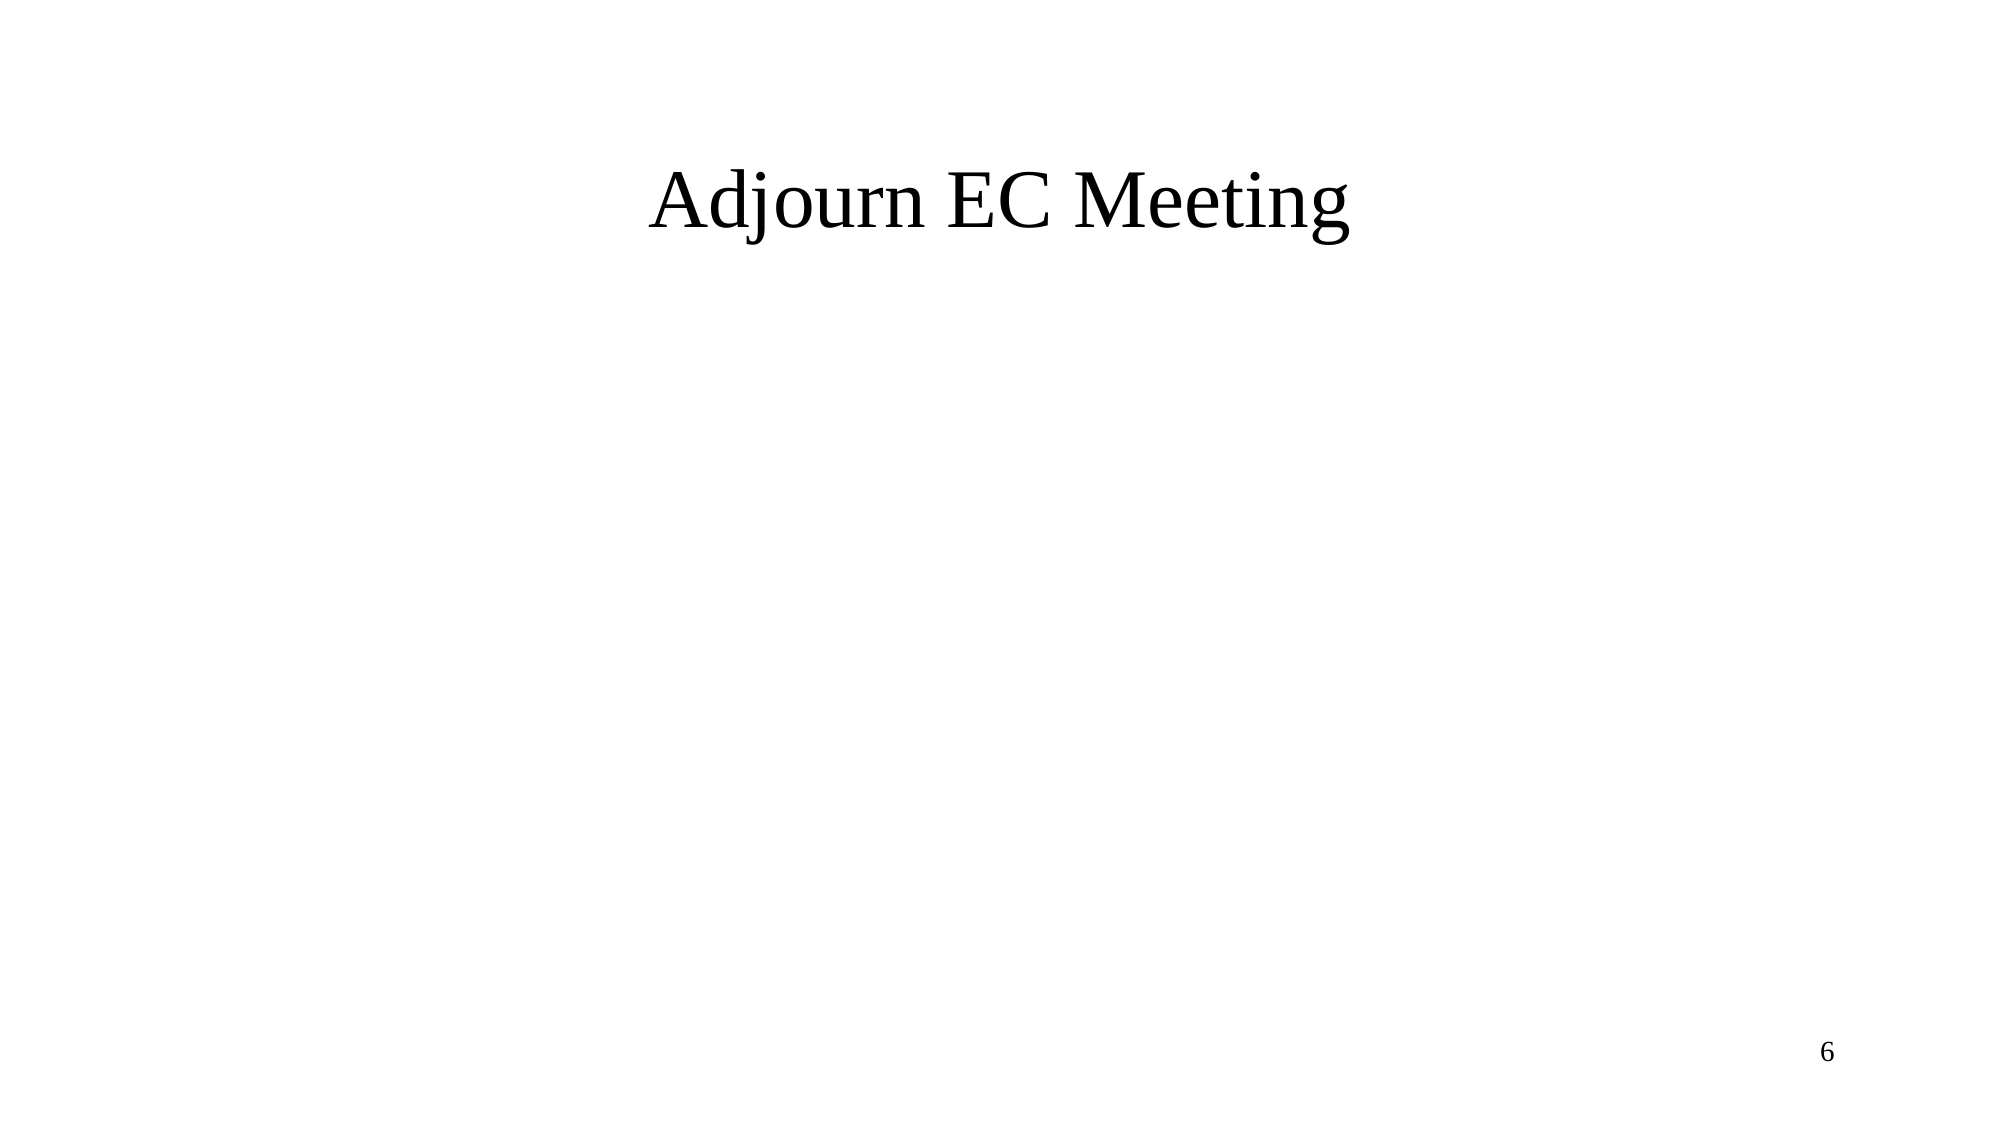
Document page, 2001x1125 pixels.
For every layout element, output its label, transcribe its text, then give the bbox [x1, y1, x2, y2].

title Adjourn EC Meeting [149, 99, 1851, 288]
slide_number 6 [1433, 1024, 1851, 1101]
